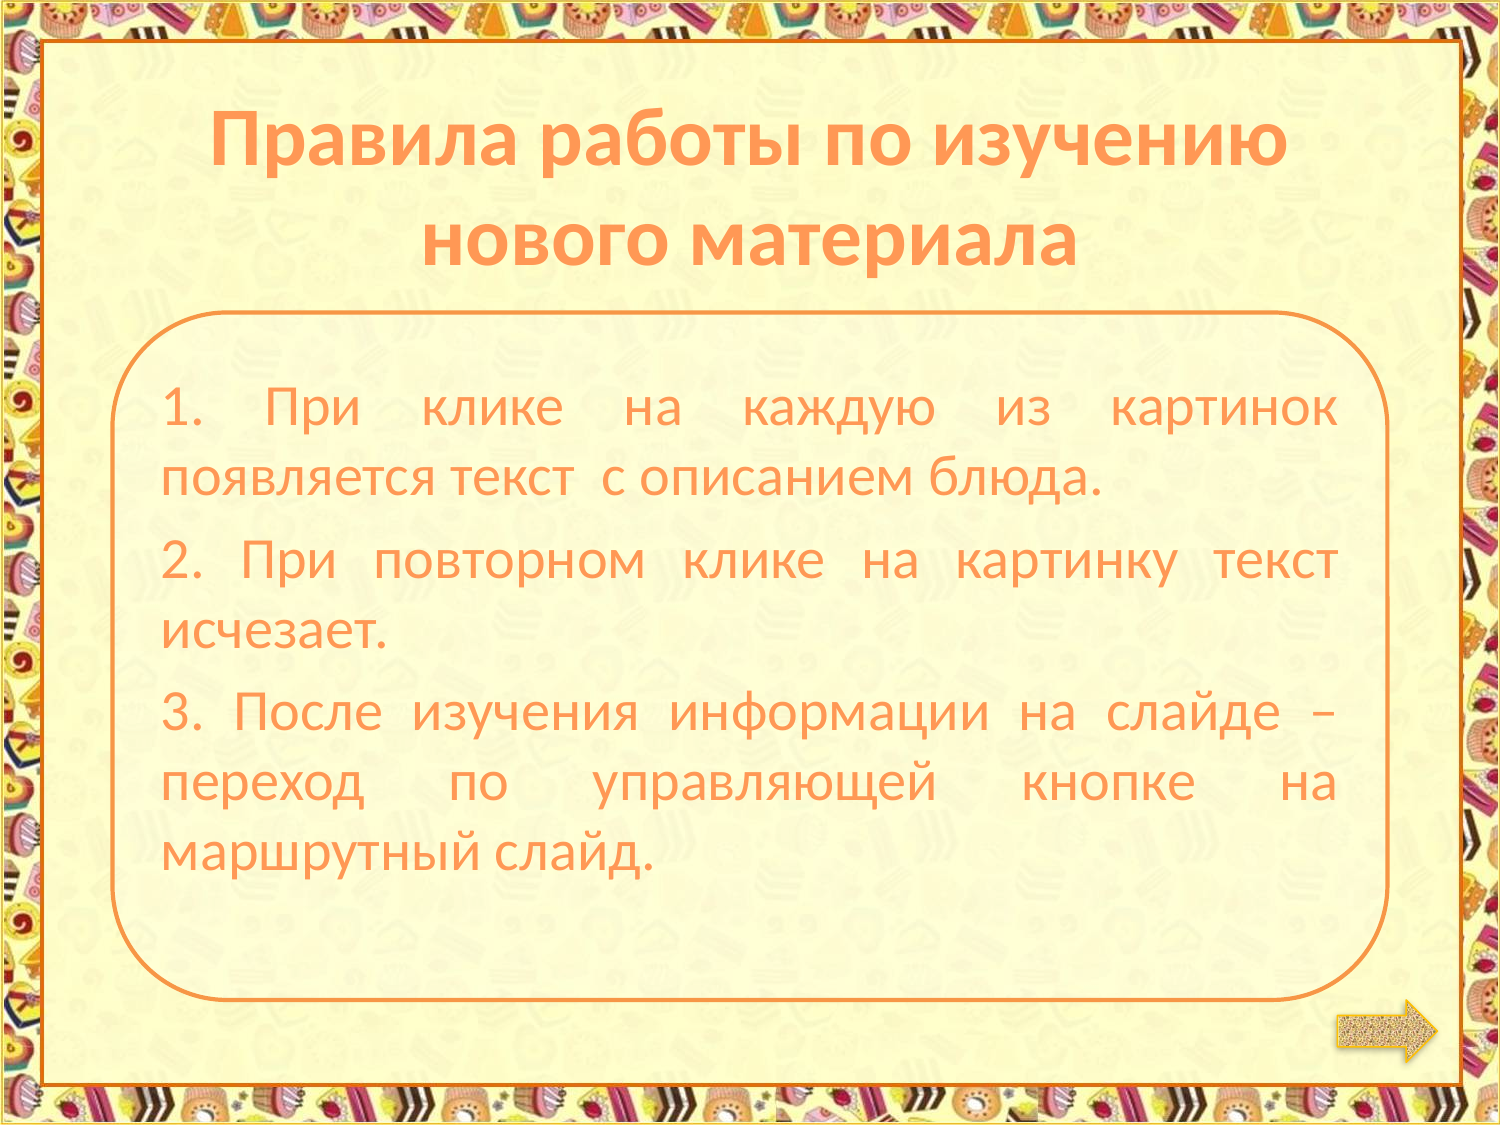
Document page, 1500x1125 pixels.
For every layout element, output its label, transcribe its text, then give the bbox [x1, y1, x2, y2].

text_box [1336, 999, 1439, 1064]
picture [0, 0, 1500, 1125]
text_box 1. При клике на каждую из картинок появляется текст с описанием блюда. 2. При повторном клике на картинку текст исчезает. 3. После изучения информации на слайде – переход по управляющей кнопке на маршрутный слайд. [110, 310, 1390, 1003]
text_box Правила работы по изучению нового материала [62, 74, 1438, 290]
